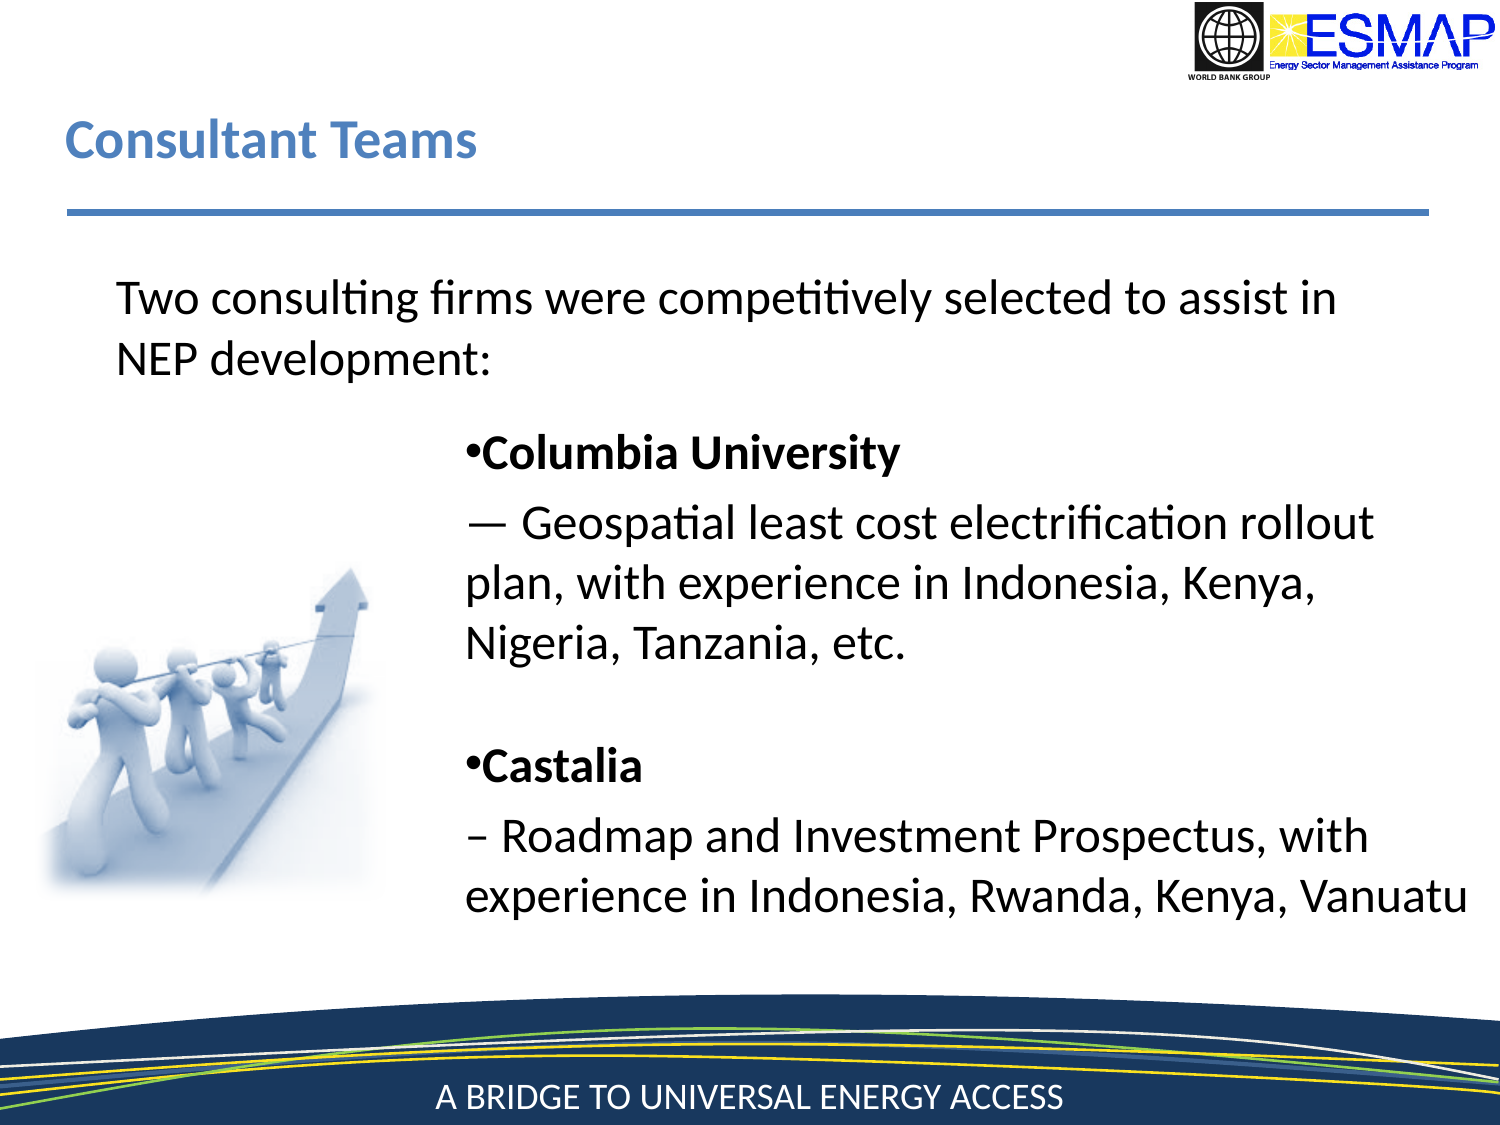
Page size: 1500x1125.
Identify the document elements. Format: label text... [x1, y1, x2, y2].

picture [1188, 1, 1499, 80]
text_box A Bridge to Universal Energy Access [0, 1064, 1500, 1125]
slide_number 10 [1074, 1042, 1425, 1103]
text_box Columbia University — Geospatial least cost electrification rollout plan, with experience in Indonesia, Kenya, Nigeria, Tanzania, etc. Castalia – Roadmap and Investment Prospectus, with experience in Indonesia, Rwanda, Kenya, Vanuatu [449, 412, 1488, 955]
text_box [1425, 1060, 1499, 1064]
text_box Consultant Teams [50, 42, 1363, 230]
text_box Two consulting firms were competitively selected to assist in NEP development: [101, 257, 1384, 413]
text_box [10, 1028, 1285, 1064]
text_box [389, 1026, 852, 1045]
picture [34, 549, 387, 902]
text_box [0, 994, 1500, 1064]
